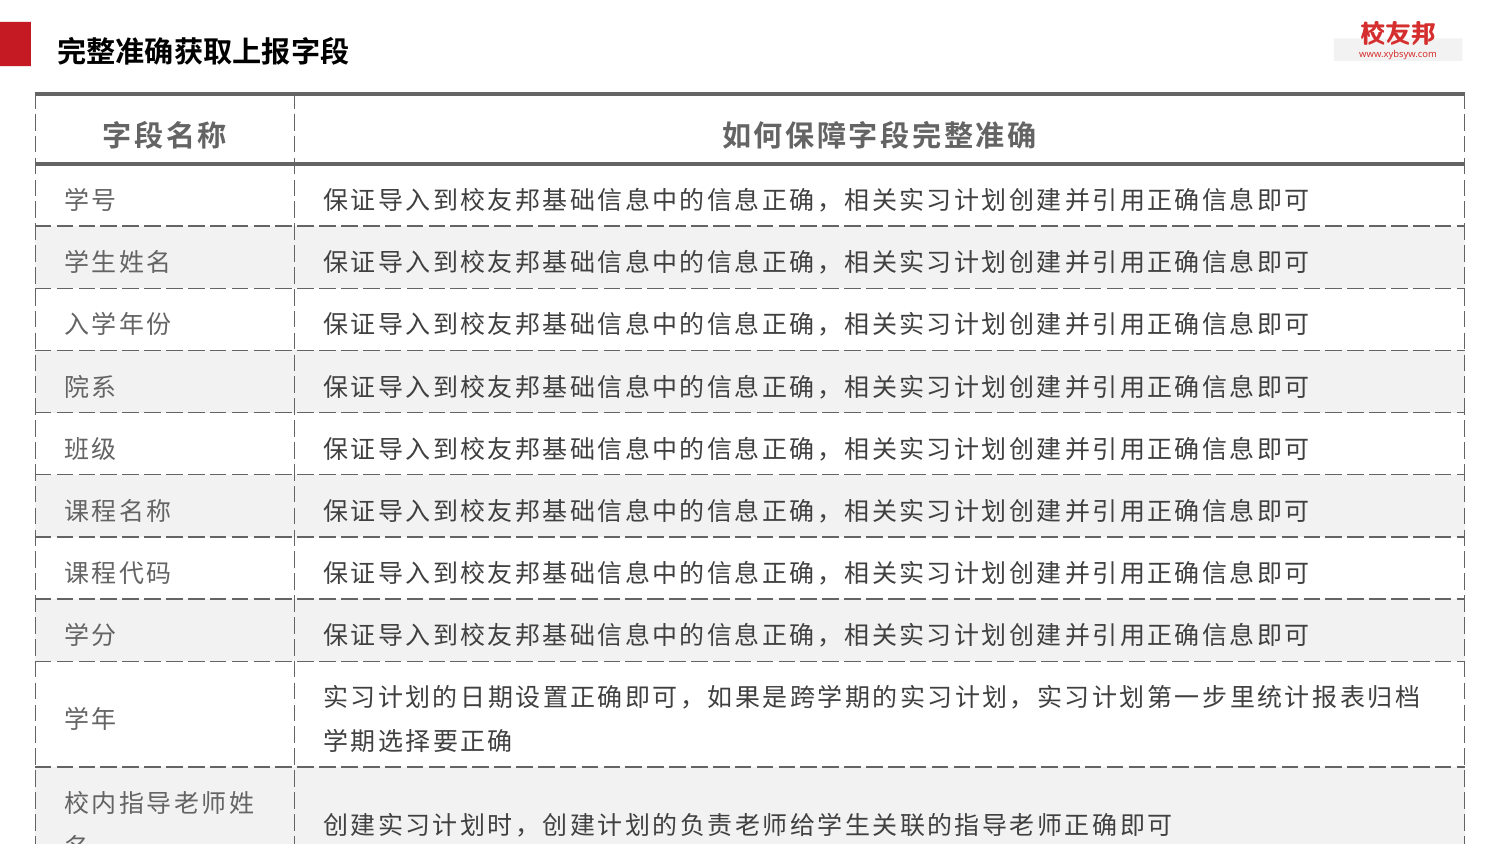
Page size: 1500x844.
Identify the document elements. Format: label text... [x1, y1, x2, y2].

table_cell 保证导入到校友邦基础信息中的信息正确，相关实习计划创建并引用正确信息即可 [294, 537, 1465, 599]
table_cell 院系 [35, 350, 294, 413]
table_cell 实习计划的日期设置正确即可，如果是跨学期的实习计划，实习计划第一步里统计报表归档学期选择要正确 [294, 661, 1465, 767]
title 完整准确获取上报字段 [42, 11, 939, 77]
table_cell 学生姓名 [35, 226, 294, 288]
table_cell 保证导入到校友邦基础信息中的信息正确，相关实习计划创建并引用正确信息即可 [294, 226, 1465, 288]
table_cell 保证导入到校友邦基础信息中的信息正确，相关实习计划创建并引用正确信息即可 [294, 288, 1465, 350]
table_cell 课程名称 [35, 475, 294, 537]
table_cell 课程代码 [35, 537, 294, 599]
table_cell 班级 [35, 413, 294, 475]
table_header 字段名称 [35, 96, 294, 162]
table_header 如何保障字段完整准确 [294, 96, 1465, 162]
table_cell 学年 [35, 661, 294, 767]
table_cell 学号 [35, 166, 294, 226]
table_cell 保证导入到校友邦基础信息中的信息正确，相关实习计划创建并引用正确信息即可 [294, 413, 1465, 475]
table_cell 创建实习计划时，创建计划的负责老师给学生关联的指导老师正确即可 [294, 767, 1465, 844]
table_cell 保证导入到校友邦基础信息中的信息正确，相关实习计划创建并引用正确信息即可 [294, 166, 1465, 226]
table_cell 保证导入到校友邦基础信息中的信息正确，相关实习计划创建并引用正确信息即可 [294, 350, 1465, 413]
table_cell 校内指导老师姓名 [35, 767, 294, 844]
table_cell 入学年份 [35, 288, 294, 350]
table_cell 保证导入到校友邦基础信息中的信息正确，相关实习计划创建并引用正确信息即可 [294, 475, 1465, 537]
table_cell 学分 [35, 599, 294, 661]
picture [1361, 21, 1435, 45]
table_cell 保证导入到校友邦基础信息中的信息正确，相关实习计划创建并引用正确信息即可 [294, 599, 1465, 661]
